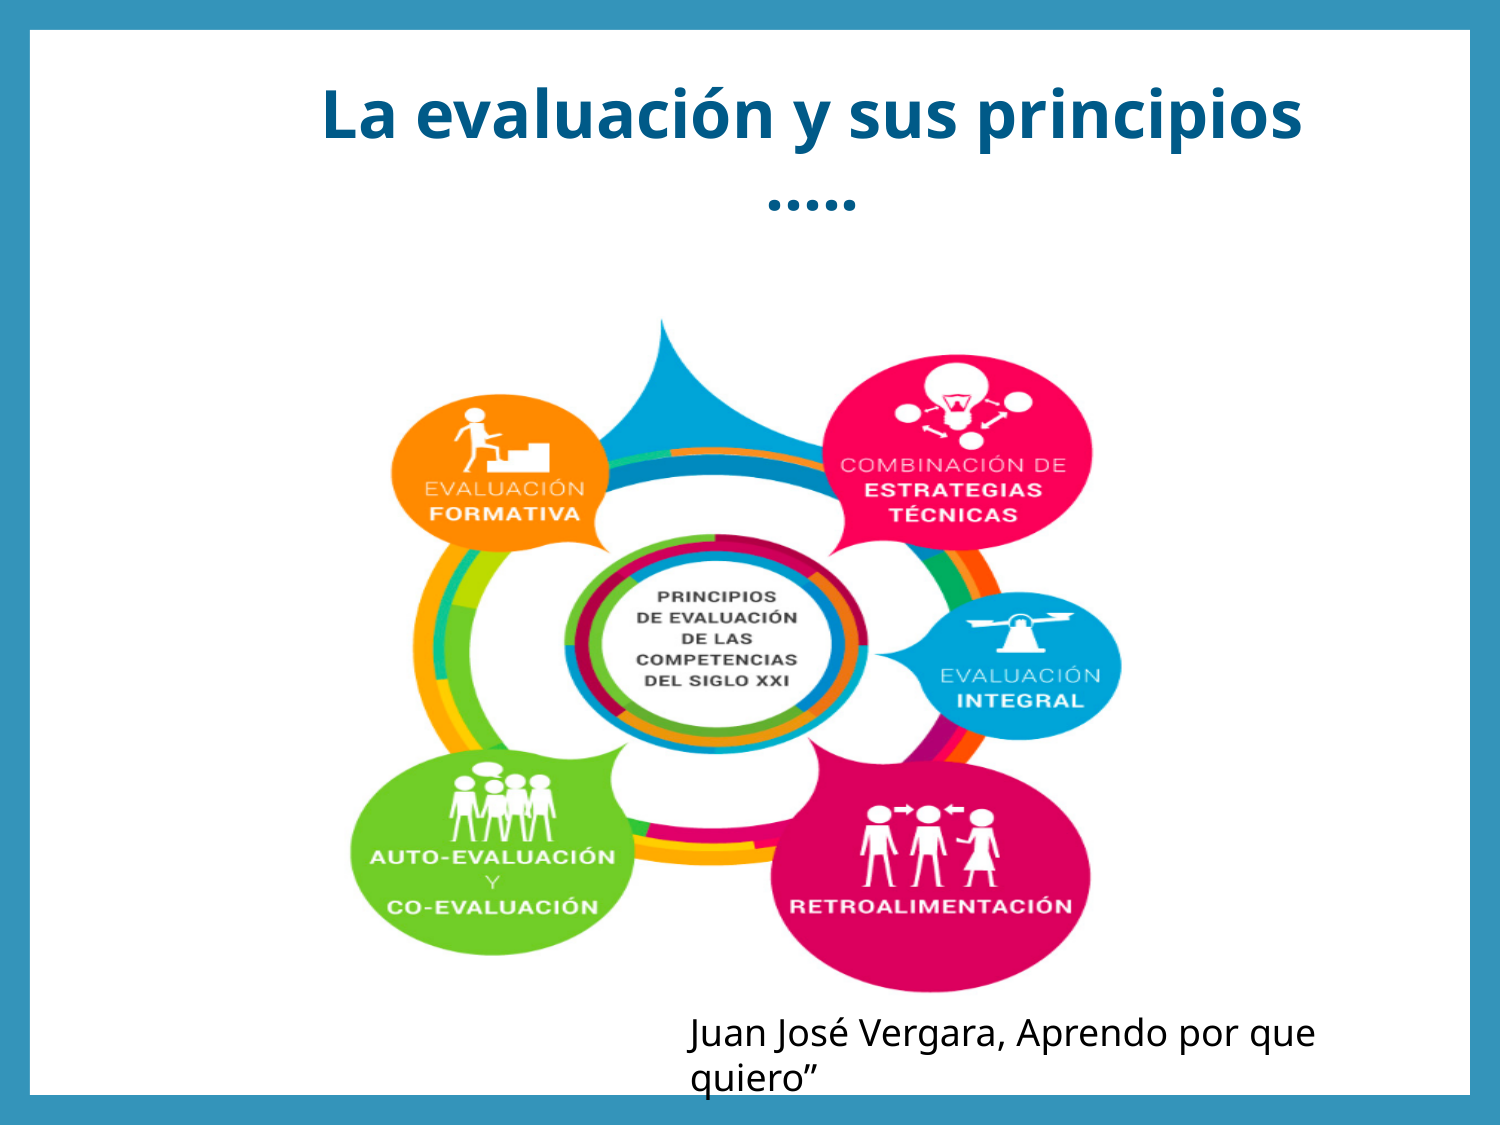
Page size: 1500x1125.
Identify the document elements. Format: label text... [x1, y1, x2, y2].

title La evaluación y sus principios ….. [249, 55, 1375, 250]
text_box Juan José Vergara, Aprendo por que quiero” [674, 1001, 1425, 1107]
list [312, 312, 1151, 1001]
